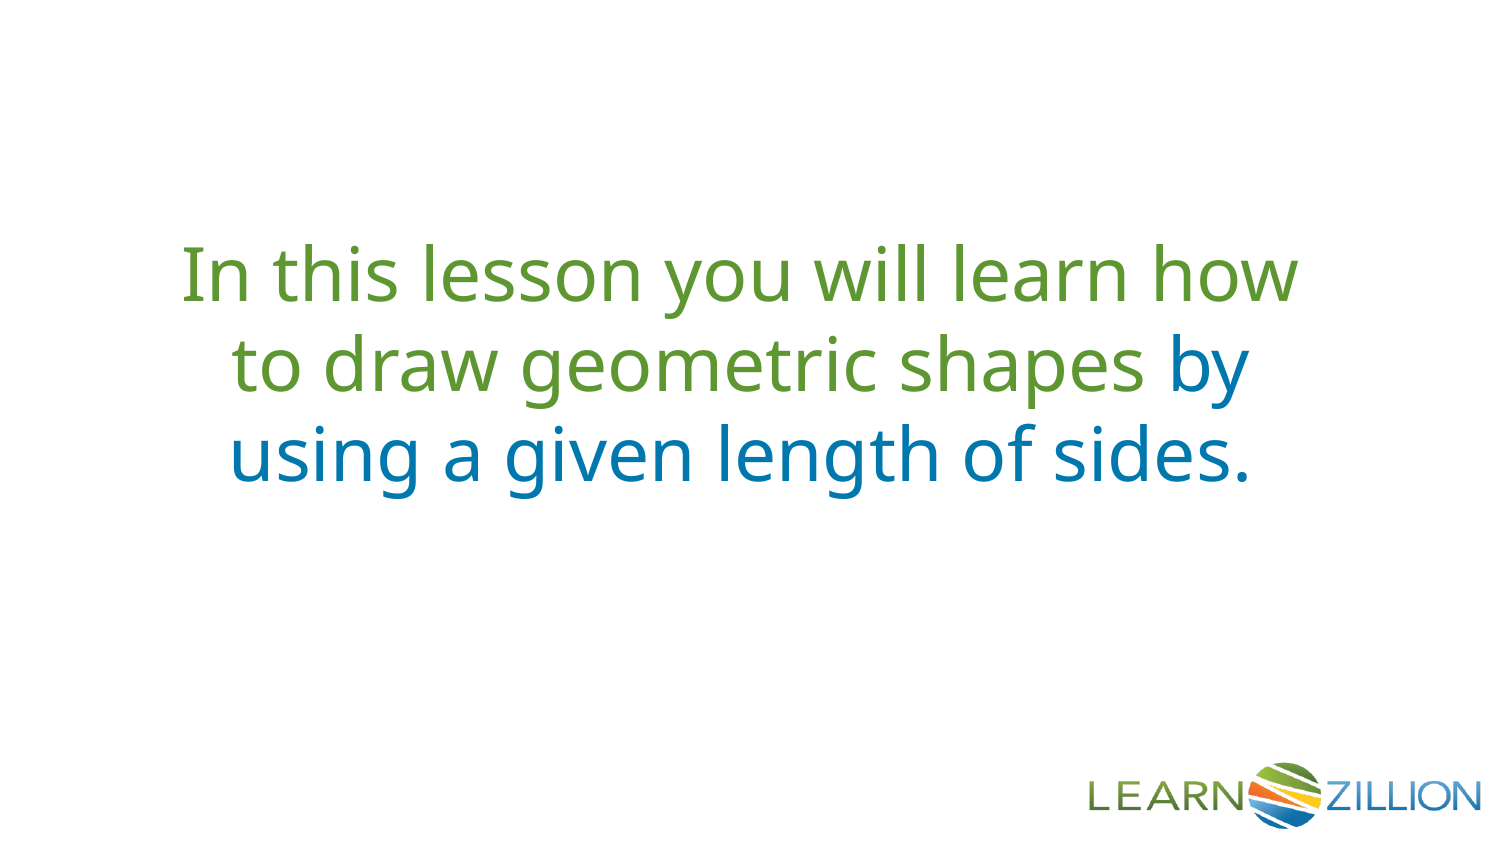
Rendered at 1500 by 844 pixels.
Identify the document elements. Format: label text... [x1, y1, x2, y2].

picture [1087, 759, 1482, 831]
text_box In this lesson you will learn how to draw geometric shapes by using a given length of sides. [131, 219, 1350, 505]
